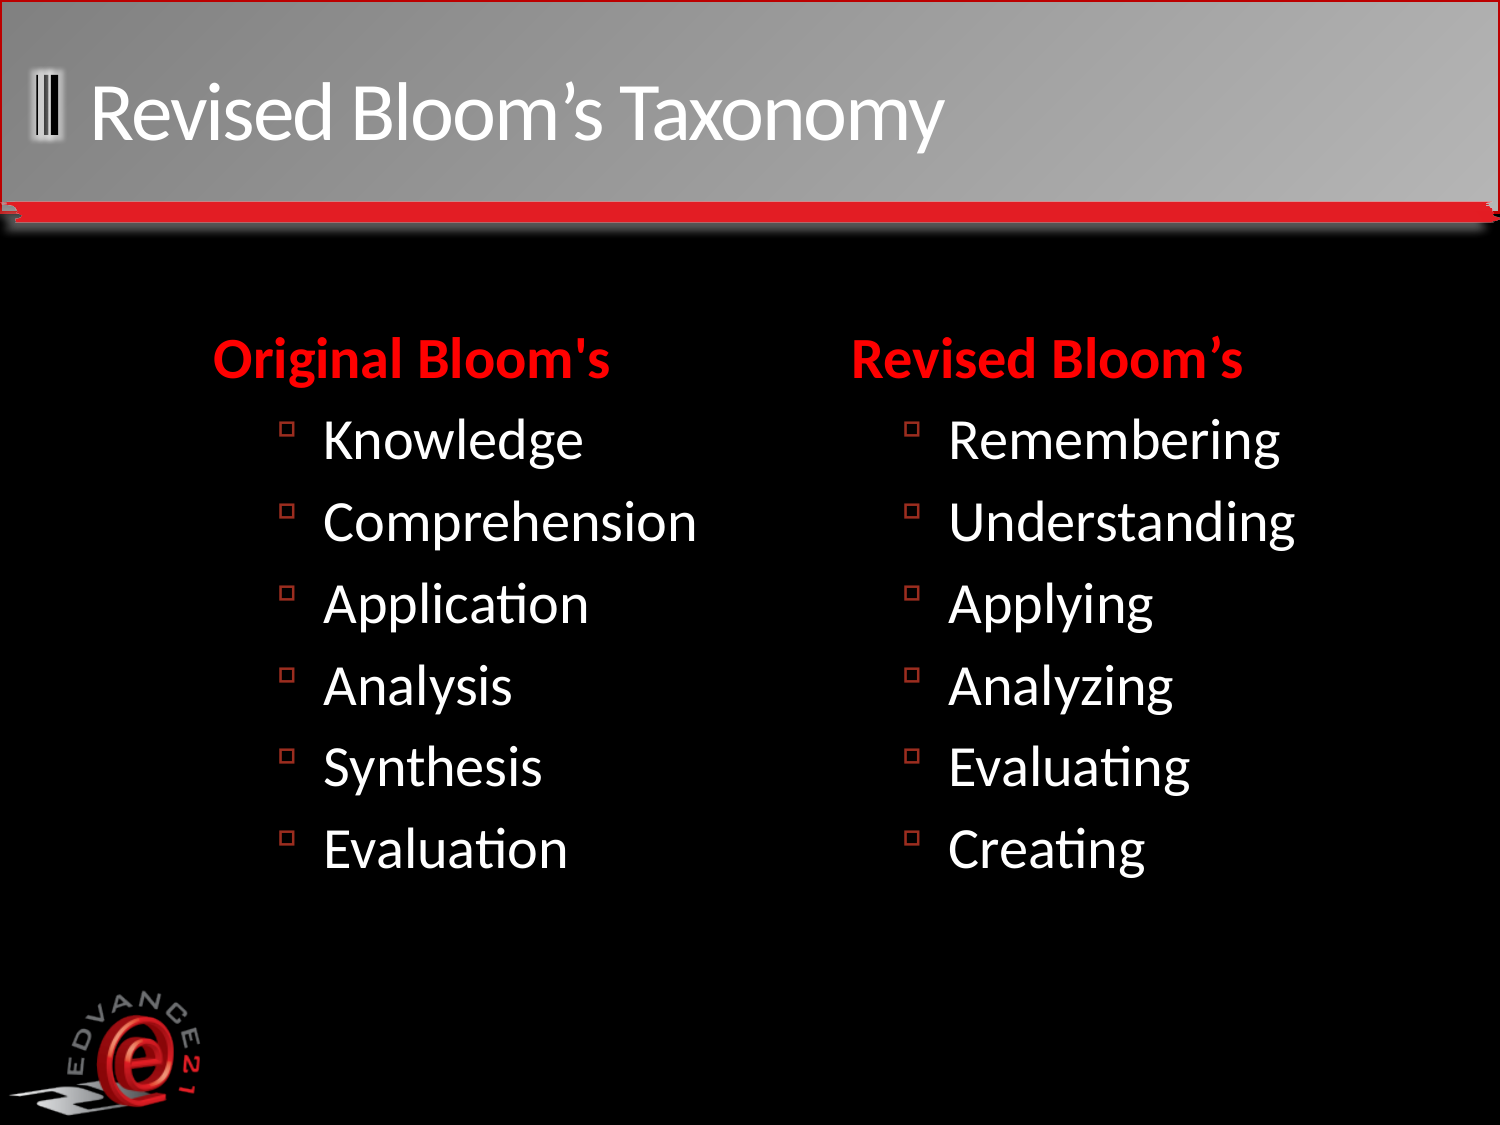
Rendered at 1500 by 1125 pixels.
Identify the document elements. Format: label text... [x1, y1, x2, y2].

picture [0, 199, 1500, 225]
list Revised Bloom’s Remembering Understanding Applying Analyzing Evaluating Creating [812, 312, 1388, 913]
title Revised Bloom’s Taxonomy [75, 50, 1425, 188]
picture [0, 983, 225, 1125]
list Original Bloom's Knowledge Comprehension Application Analysis Synthesis Evaluation [187, 312, 775, 913]
